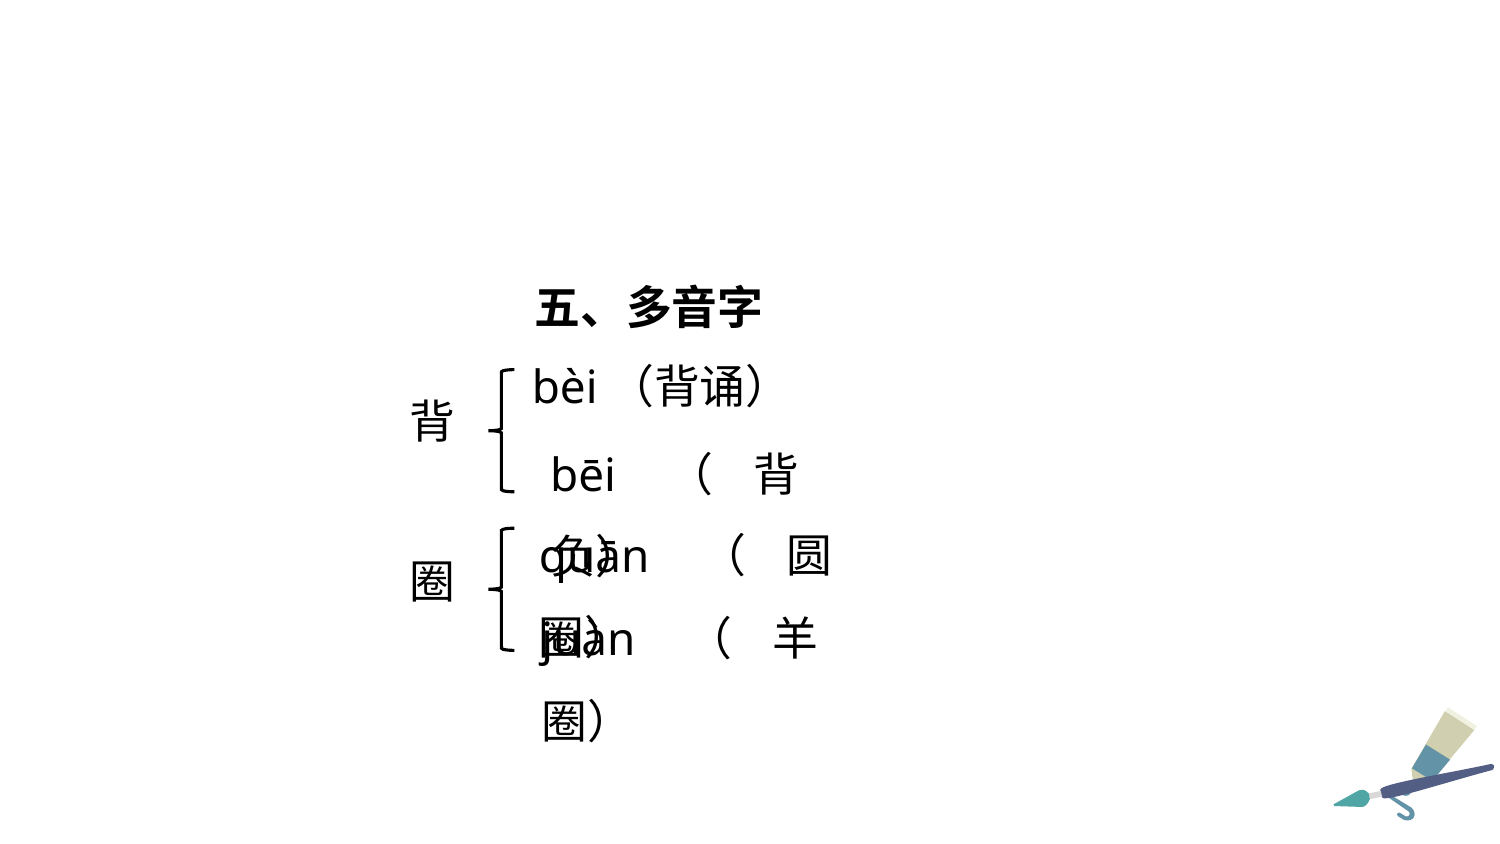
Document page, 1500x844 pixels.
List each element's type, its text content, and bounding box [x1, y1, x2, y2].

text_box bèi（背诵） [517, 349, 807, 420]
text_box [488, 527, 515, 651]
text_box bēi（背负） [535, 410, 814, 491]
text_box 五、多音字 [520, 243, 1254, 671]
text_box [488, 369, 515, 493]
text_box 圈 [394, 545, 476, 615]
text_box 背 [394, 385, 460, 456]
text_box juàn（羊圈） [526, 575, 834, 673]
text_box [1358, 708, 1481, 844]
text_box quān（圆圈） [524, 491, 848, 589]
